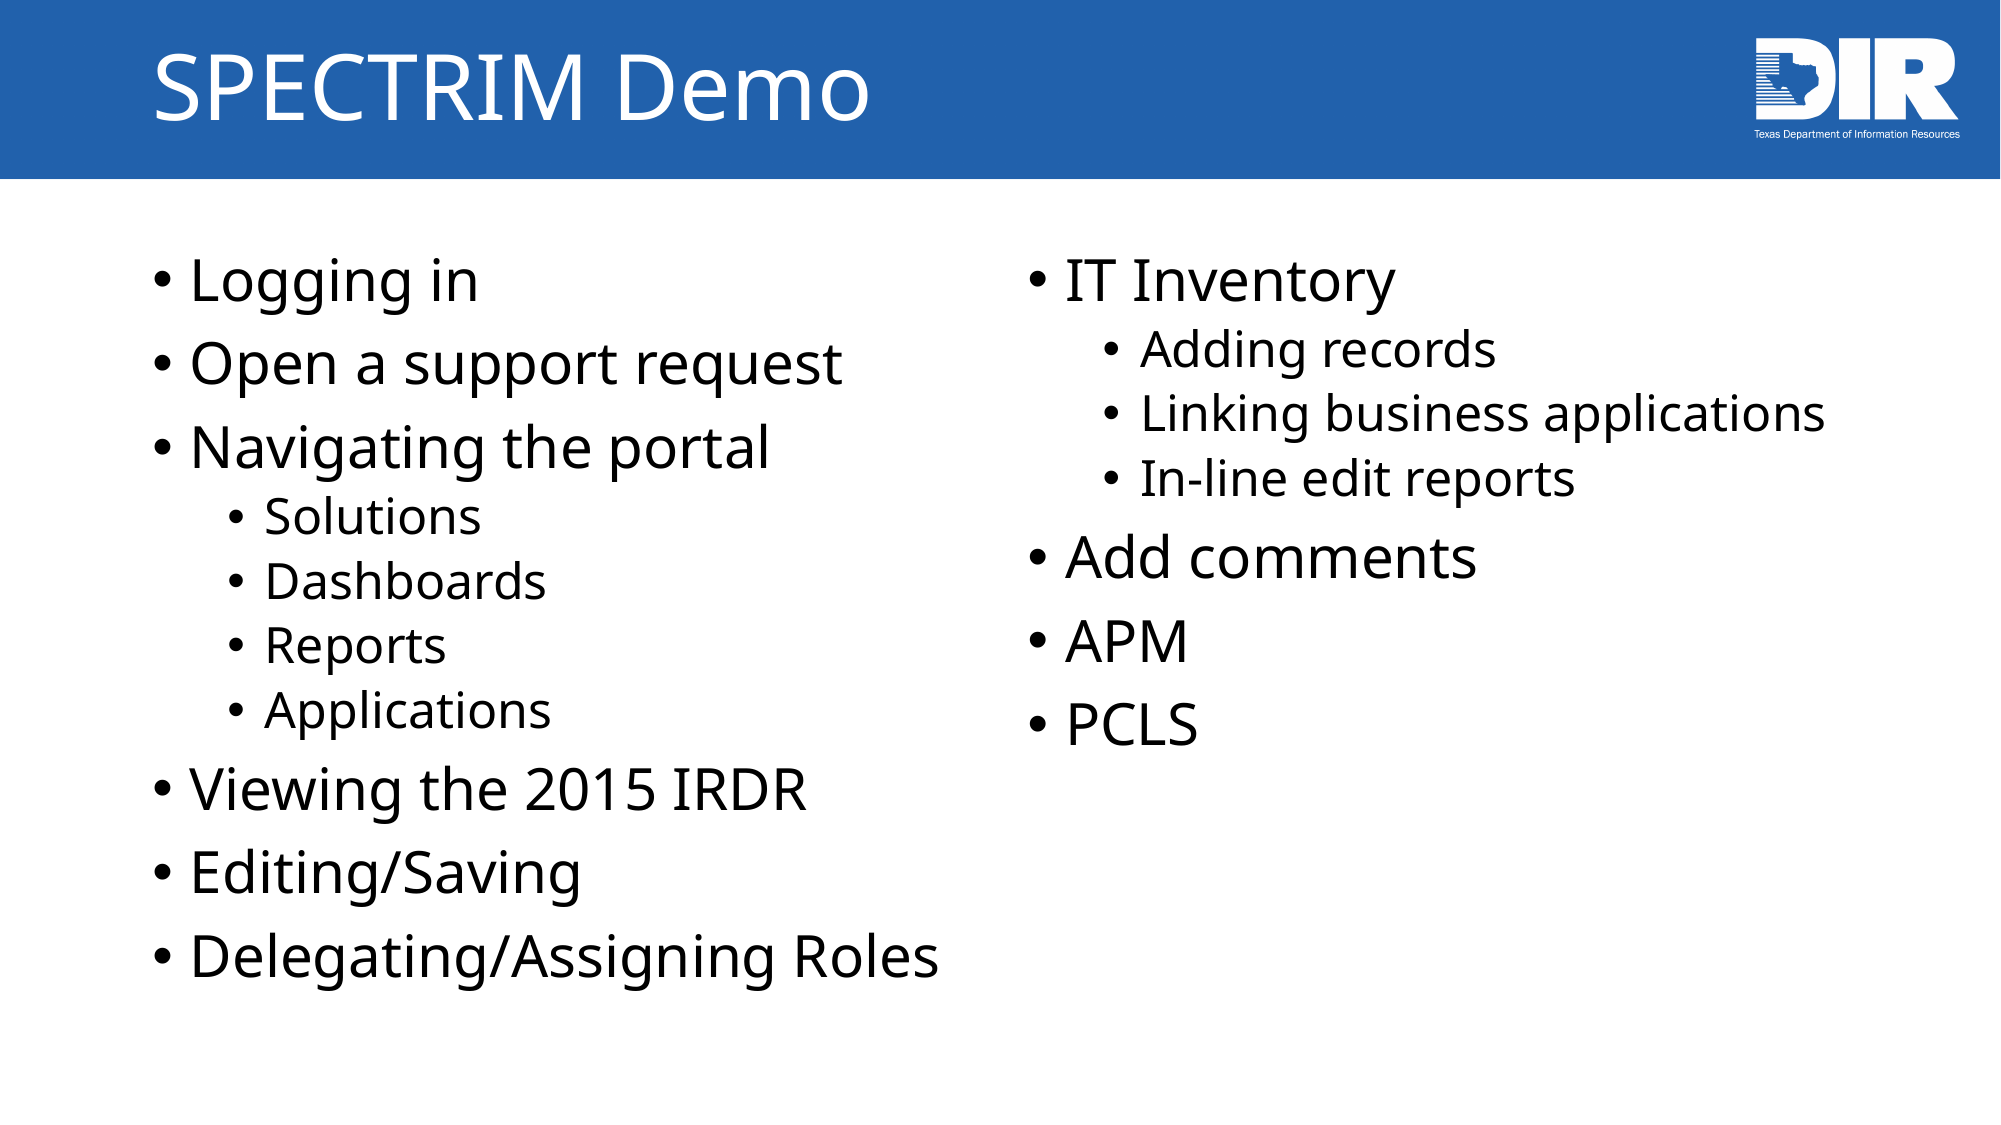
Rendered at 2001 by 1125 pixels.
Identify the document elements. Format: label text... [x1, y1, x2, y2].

title SPECTRIM Demo [137, 0, 1863, 181]
list Logging in Open a support request Navigating the portal Solutions Dashboards Reports Applications Viewing the 2015 IRDR Editing/Saving Delegating/Assigning Roles [137, 243, 988, 1014]
list IT Inventory Adding records Linking business applications In-line edit reports Add comments APM PCLS [1012, 243, 1863, 1014]
picture [0, 0, 2001, 1125]
